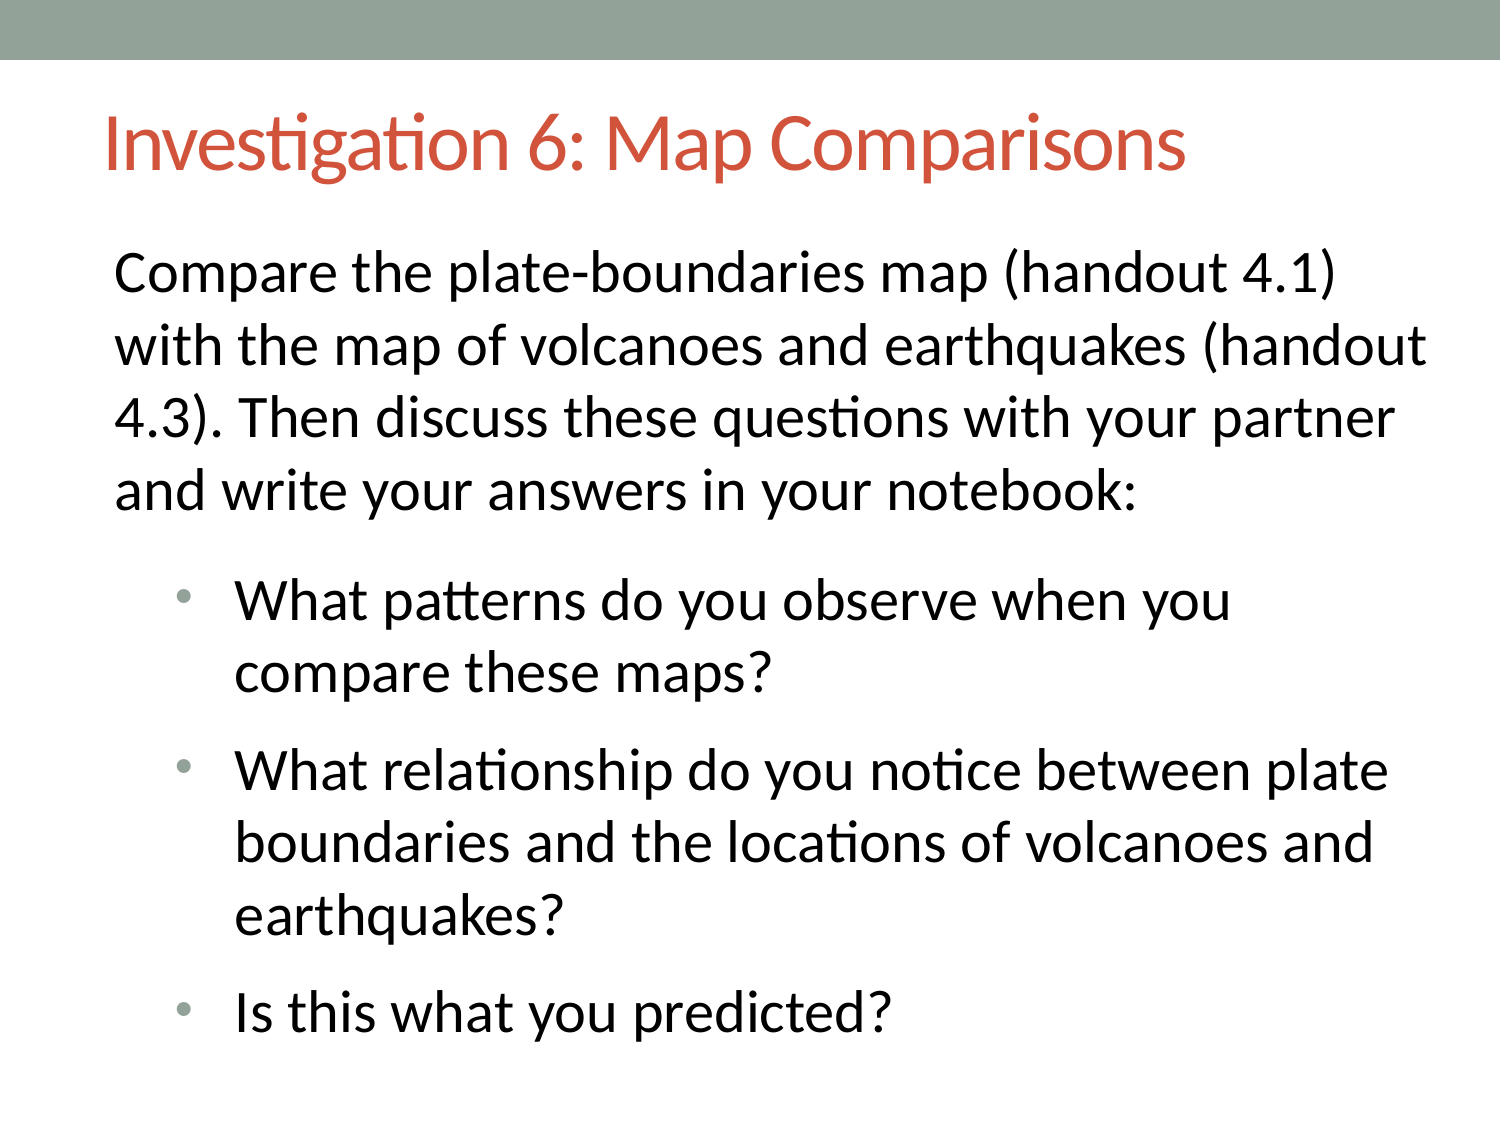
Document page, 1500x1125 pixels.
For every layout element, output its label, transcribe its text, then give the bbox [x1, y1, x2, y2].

list Compare the plate-boundaries map (handout 4.1) with the map of volcanoes and earthquakes (handout 4.3). Then discuss these questions with your partner and write your answers in your notebook: What patterns do you observe when you compare these maps? What relationship do you notice between plate boundaries and the locations of volcanoes and earthquakes? Is this what you predicted? [99, 224, 1463, 1050]
title Investigation 6: Map Comparisons [87, 75, 1450, 200]
